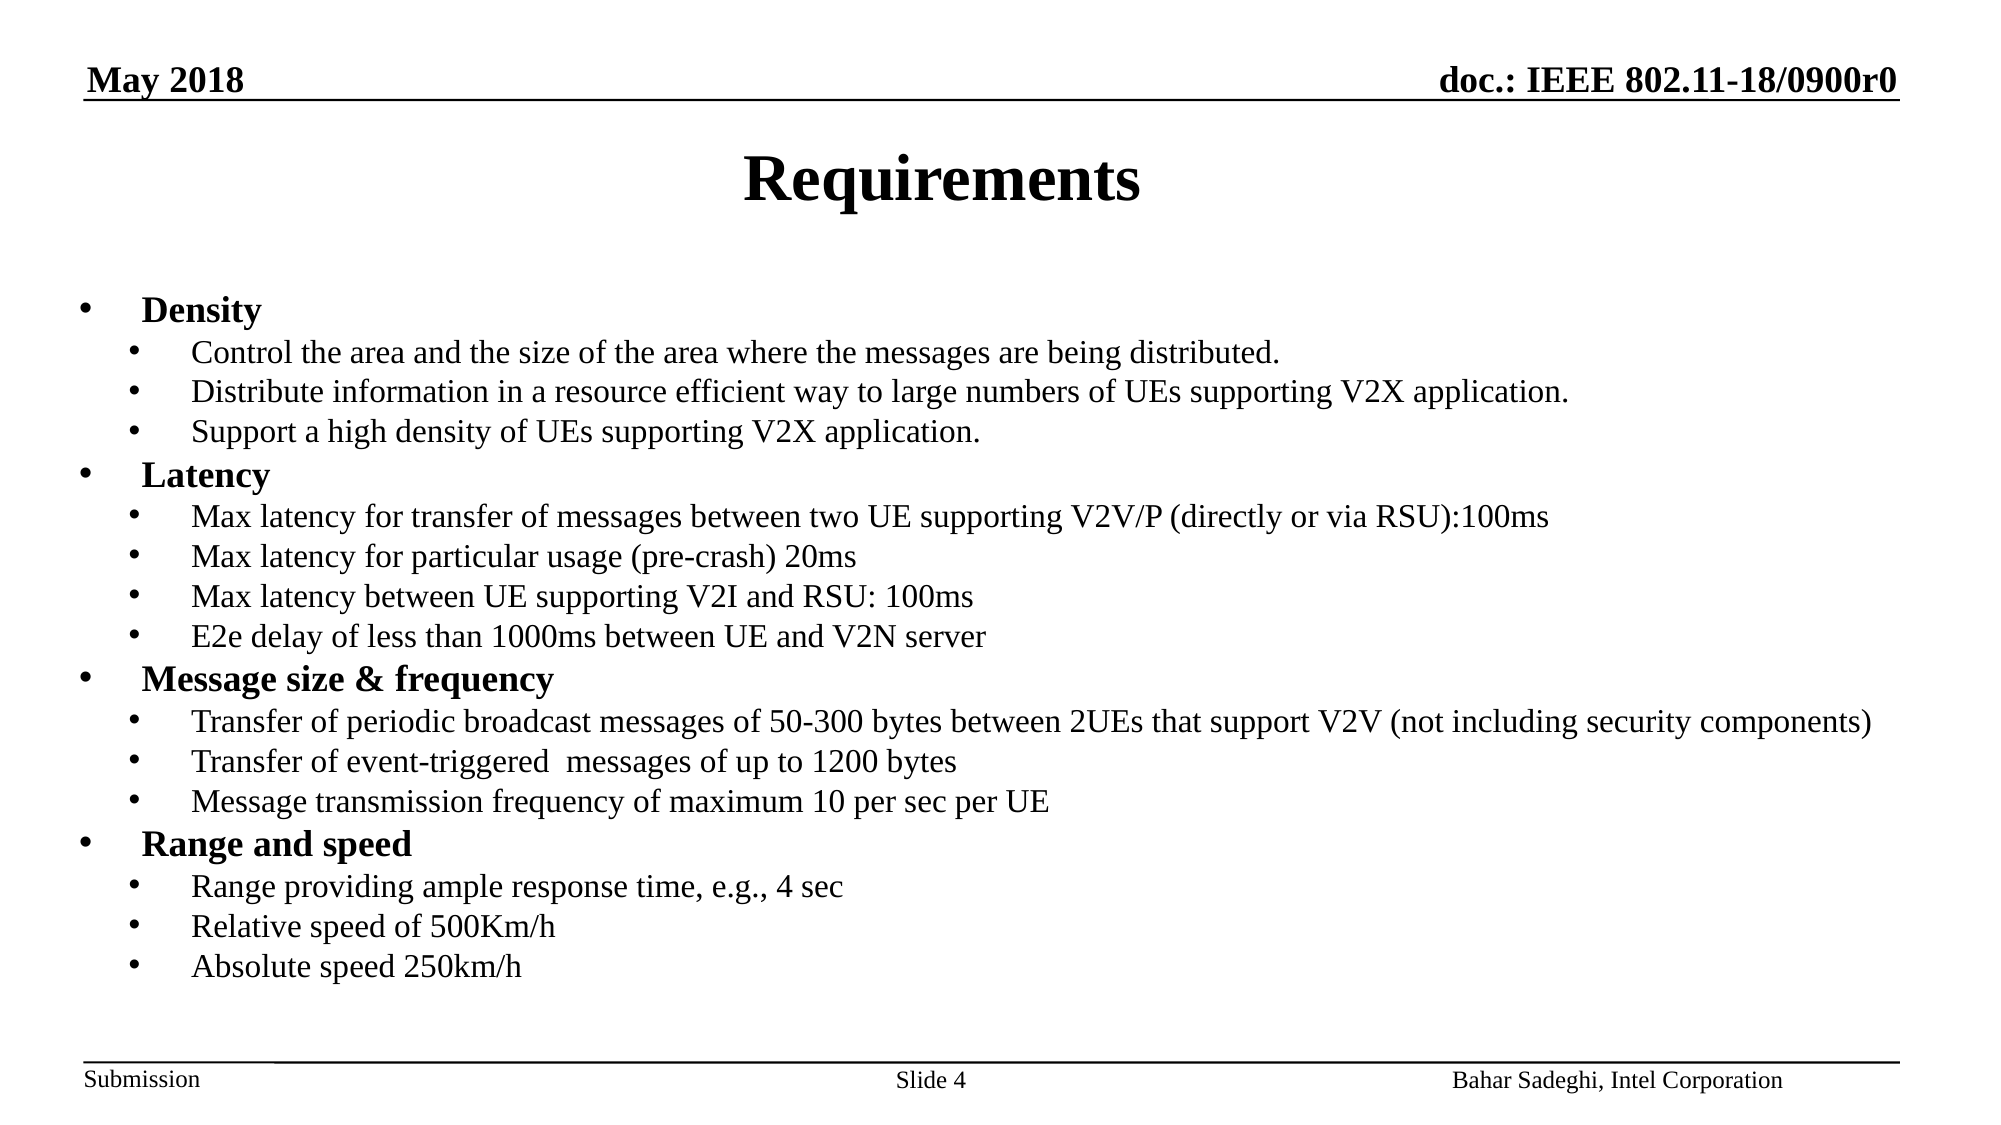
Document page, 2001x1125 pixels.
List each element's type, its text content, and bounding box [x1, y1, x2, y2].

title Requirements [123, 84, 1763, 263]
list Density Control the area and the size of the area where the messages are being distributed. Distribute information in a resource efficient way to large numbers of UEs supporting V2X application. Support a high density of UEs supporting V2X application. Latency Max latency for transfer of messages between two UE supporting V2V/P (directly or via RSU):100ms Max latency for particular usage (pre-crash) 20ms Max latency between UE supporting V2I and RSU: 100ms E2e delay of less than 1000ms between UE and V2N server Message size & frequency Transfer of periodic broadcast messages of 50-300 bytes between 2UEs that support V2V (not including security components) Transfer of event-triggered messages of up to 1200 bytes Message transmission frequency of maximum 10 per sec per UE Range and speed Range providing ample response time, e.g., 4 sec Relative speed of 500Km/h Absolute speed 250km/h [64, 277, 1963, 1125]
